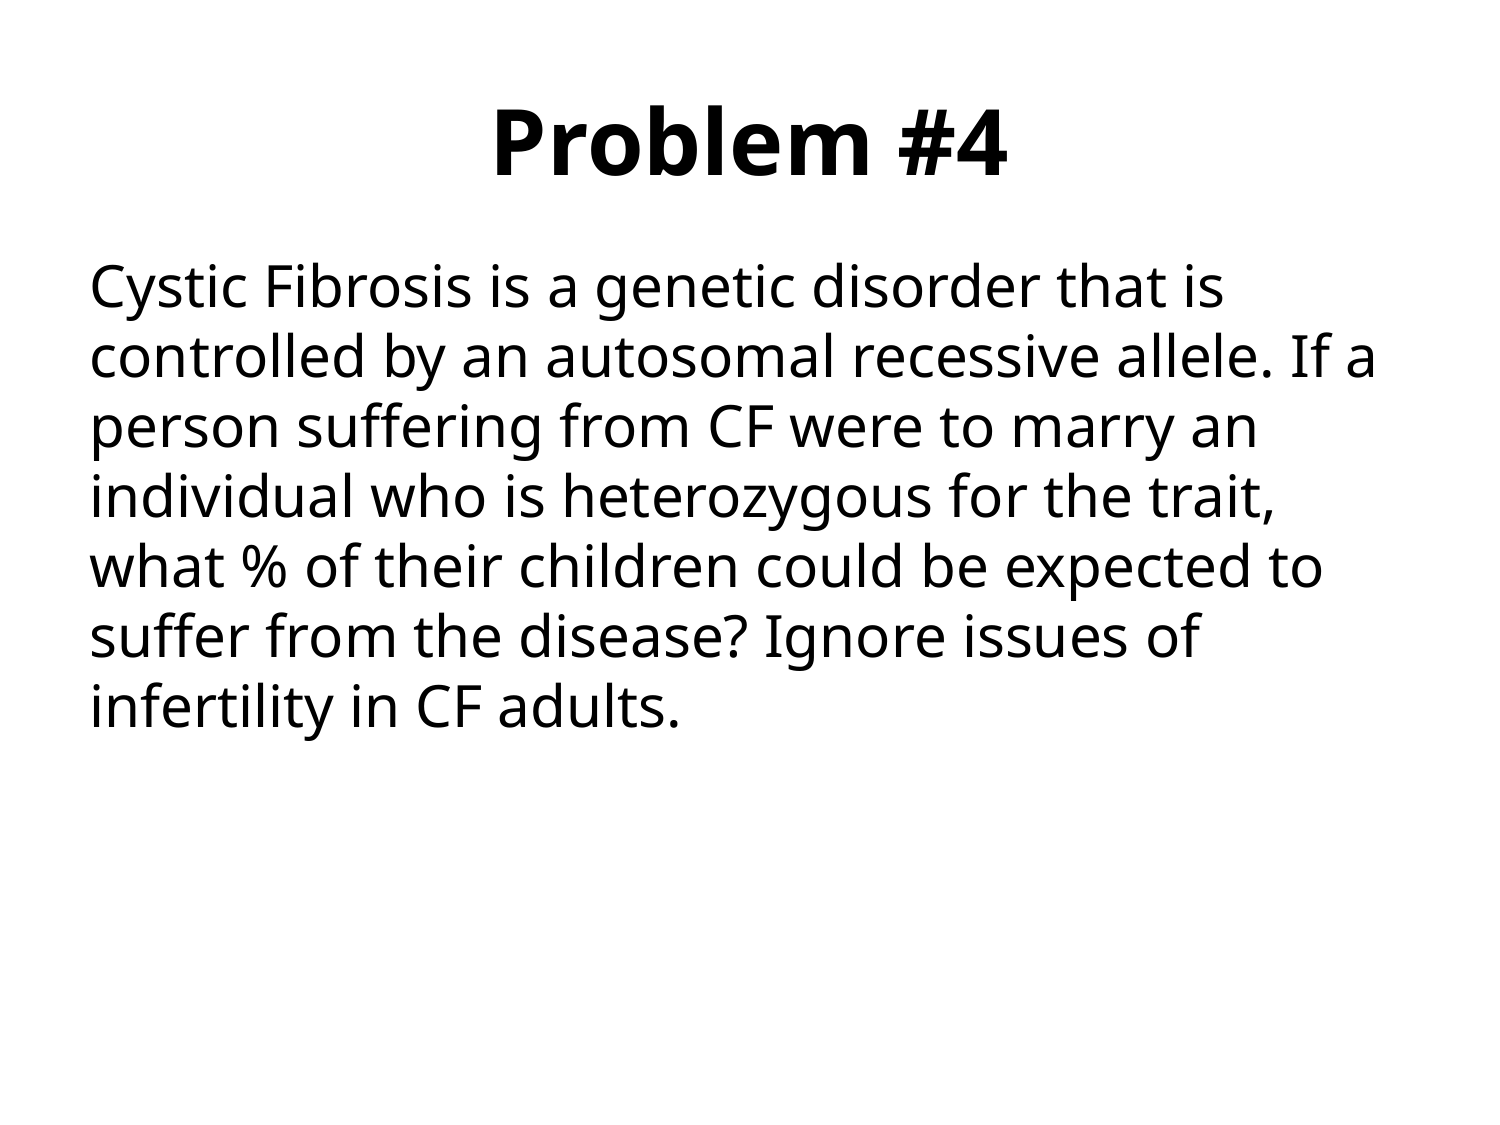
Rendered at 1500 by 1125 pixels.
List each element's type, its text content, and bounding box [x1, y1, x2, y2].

text_box Cystic Fibrosis is a genetic disorder that is controlled by an autosomal recessive allele. If a person suffering from CF were to marry an individual who is heterozygous for the trait, what % of their children could be expected to suffer from the disease? Ignore issues of infertility in CF adults. [74, 241, 1413, 746]
title Problem #4 [74, 44, 1426, 233]
